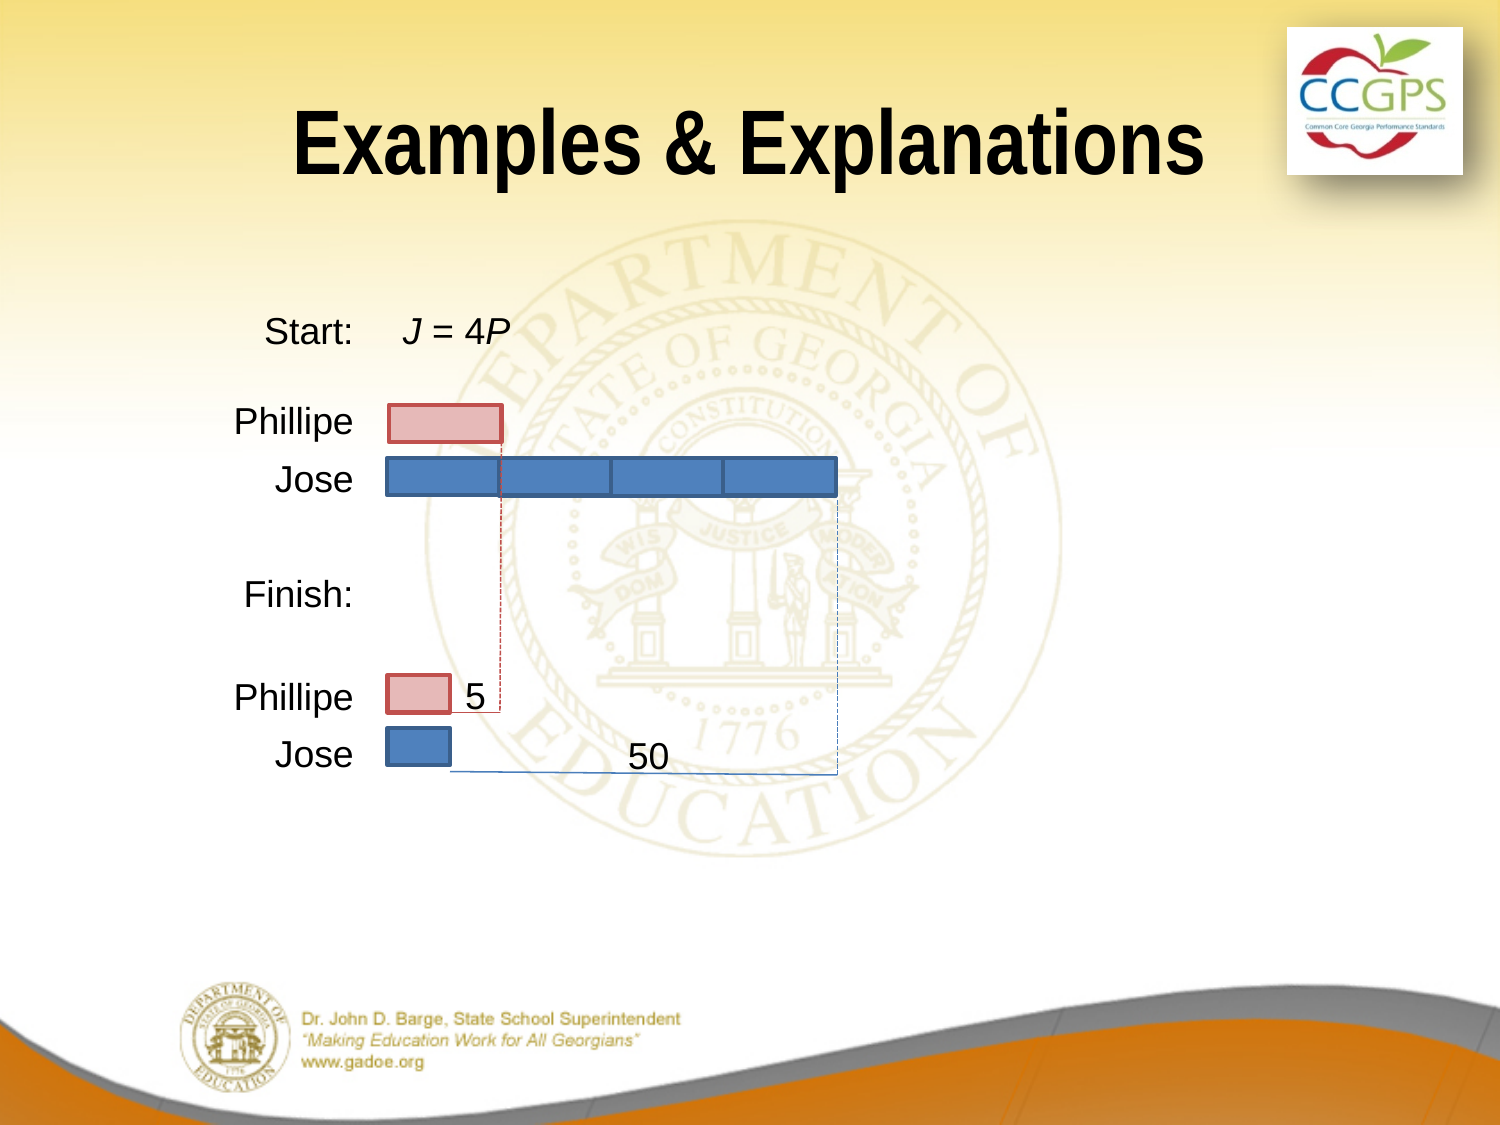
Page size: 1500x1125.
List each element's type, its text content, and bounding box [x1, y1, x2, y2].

picture [0, 0, 1500, 1125]
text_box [209, 299, 838, 800]
subtitle [224, 287, 1276, 926]
title Examples & Explanations [112, 74, 1281, 201]
